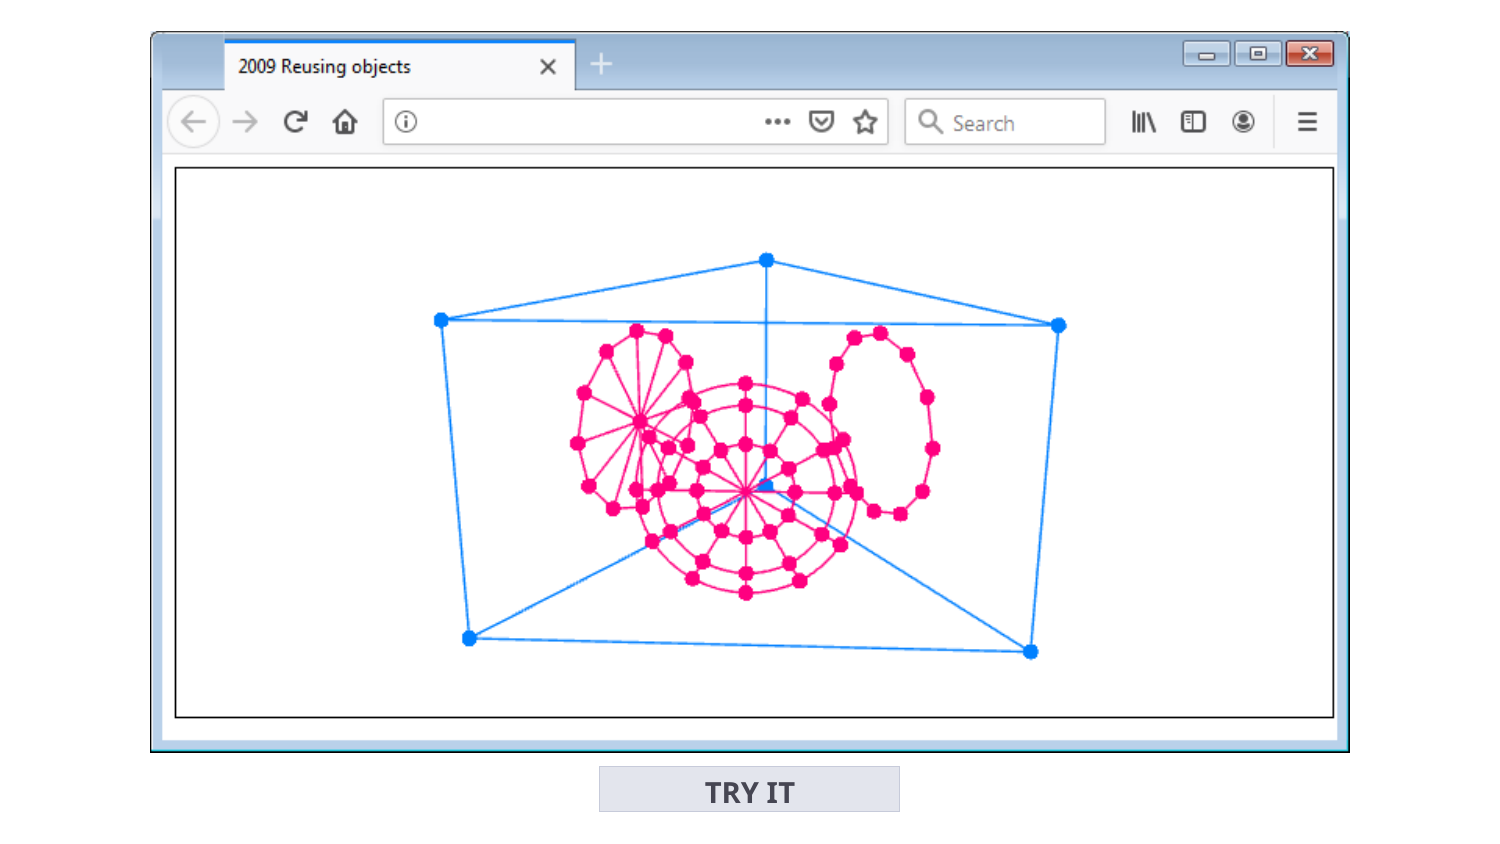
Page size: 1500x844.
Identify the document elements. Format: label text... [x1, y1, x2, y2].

picture [149, 31, 1351, 753]
text_box TRY IT [599, 766, 900, 812]
